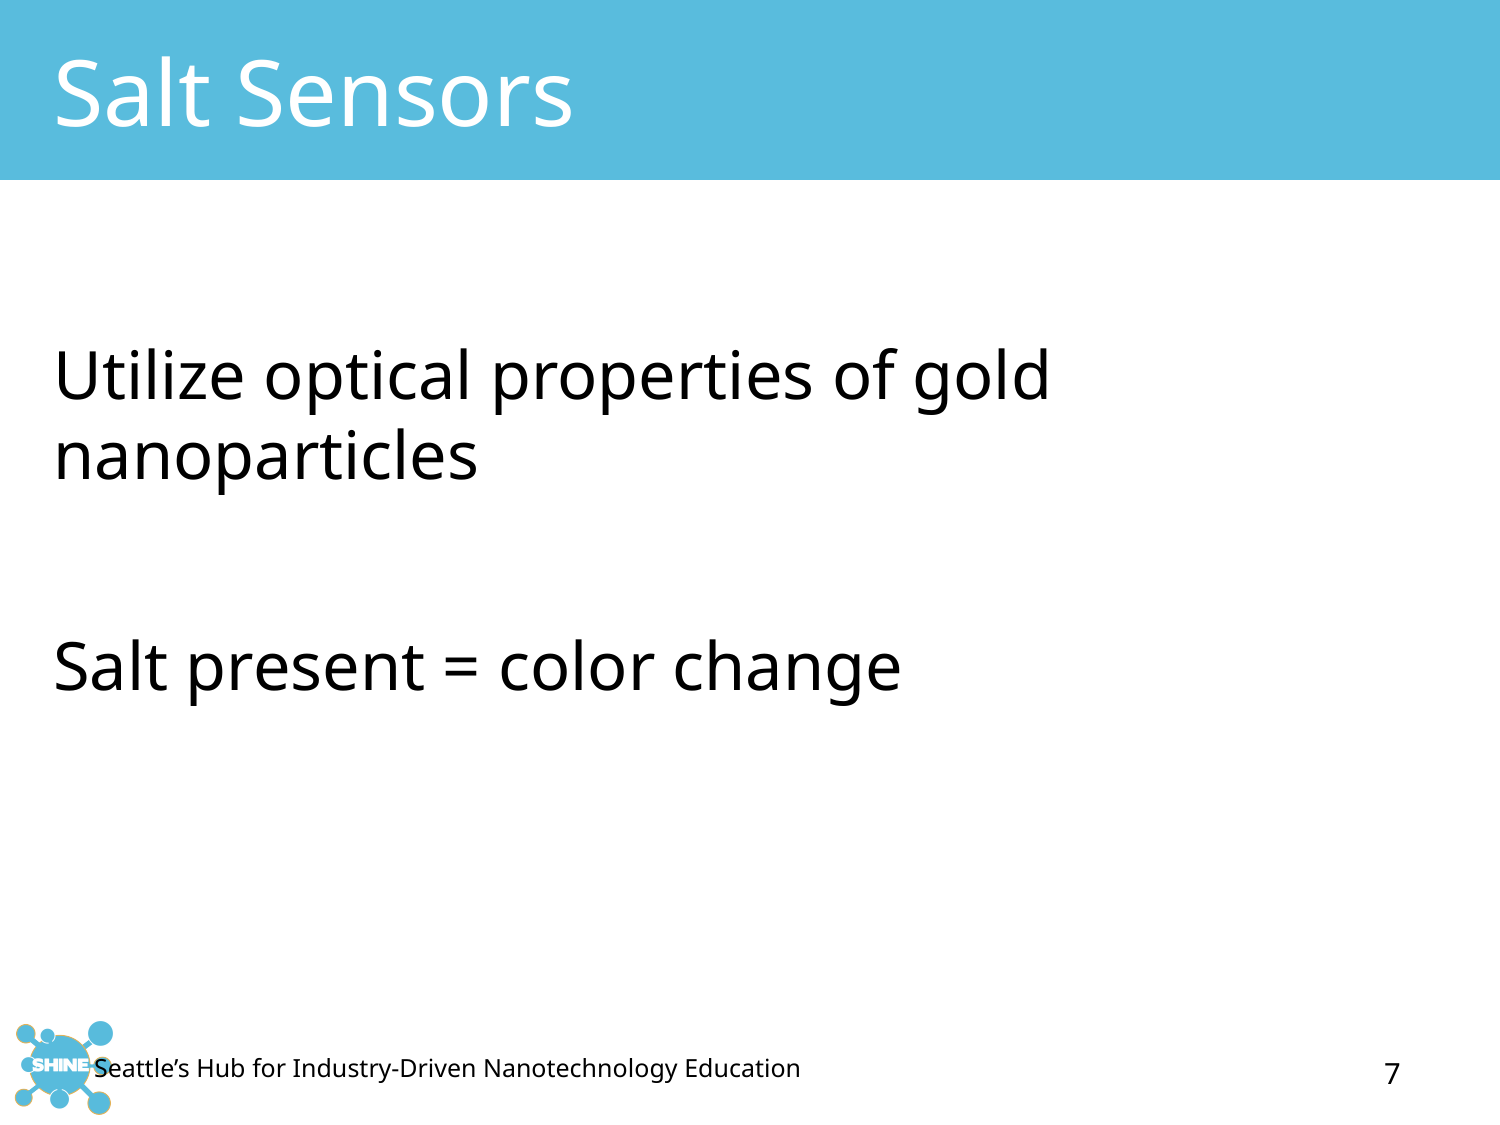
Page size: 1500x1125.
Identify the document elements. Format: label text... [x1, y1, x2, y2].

text_box 7 [1369, 1040, 1445, 1100]
title Salt Sensors [0, 0, 1500, 180]
picture [12, 1020, 116, 1115]
list Utilize optical properties of gold nanoparticles Salt present = color change [0, 324, 1500, 1005]
